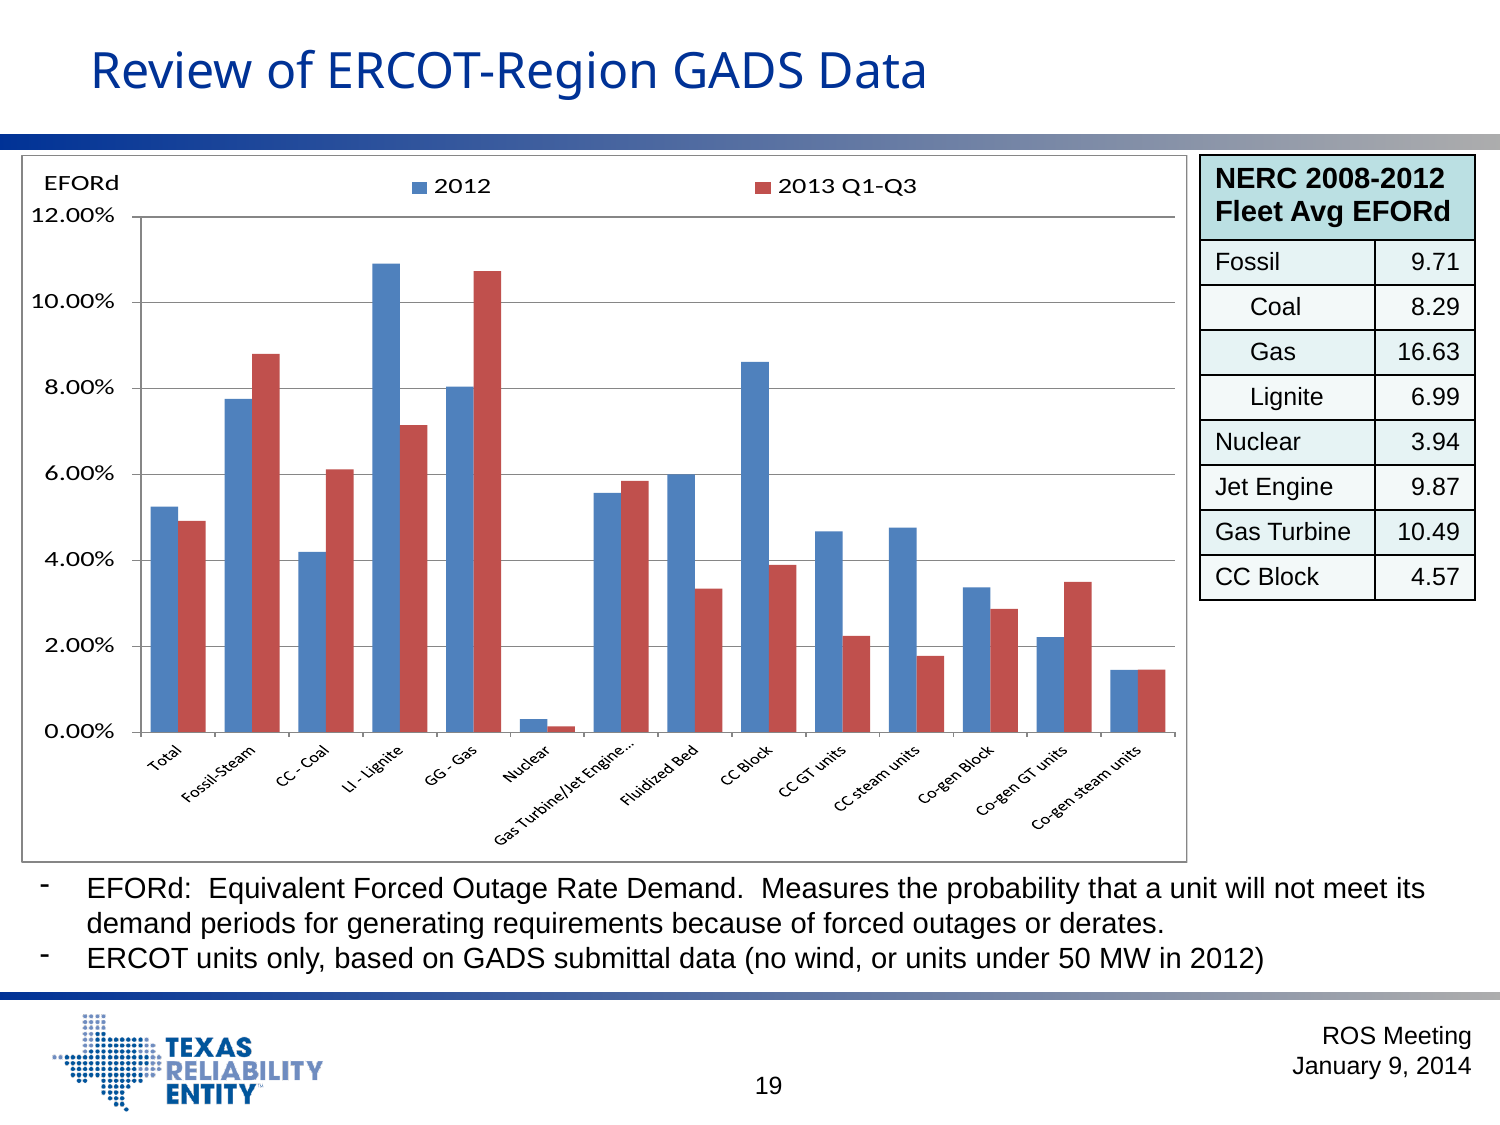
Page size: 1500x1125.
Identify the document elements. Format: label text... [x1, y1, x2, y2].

table_cell 6.99 [1376, 376, 1474, 419]
table_cell Fossil [1201, 241, 1374, 284]
picture [20, 154, 1188, 863]
table_cell 10.49 [1376, 511, 1474, 554]
table_cell 3.94 [1376, 421, 1474, 464]
table_cell 4.57 [1376, 556, 1474, 599]
table_cell Gas [1201, 331, 1374, 374]
table_header NERC 2008-2012 Fleet Avg EFORd [1201, 156, 1474, 239]
table_cell Lignite [1201, 376, 1374, 419]
footer ROS Meeting January 9, 2014 [812, 1012, 1488, 1101]
picture [50, 1012, 325, 1113]
text_box EFORd: Equivalent Forced Outage Rate Demand. Measures the probability that a unit will not meet its demand periods for generating requirements because of forced outages or derates. ERCOT units only, based on GADS submittal data (no wind, or units under 50 MW in 2012) [24, 862, 1484, 983]
table_cell 16.63 [1376, 331, 1474, 374]
table_cell Nuclear [1201, 421, 1374, 464]
table_cell Gas Turbine [1201, 511, 1374, 554]
table_cell 8.29 [1376, 286, 1474, 329]
title Review of ERCOT-Region GADS Data [75, 12, 1450, 125]
table_cell CC Block [1201, 556, 1374, 599]
table_cell Jet Engine [1201, 466, 1374, 509]
table_cell Coal [1201, 286, 1374, 329]
table_cell 9.71 [1376, 241, 1474, 284]
table_cell 9.87 [1376, 466, 1474, 509]
